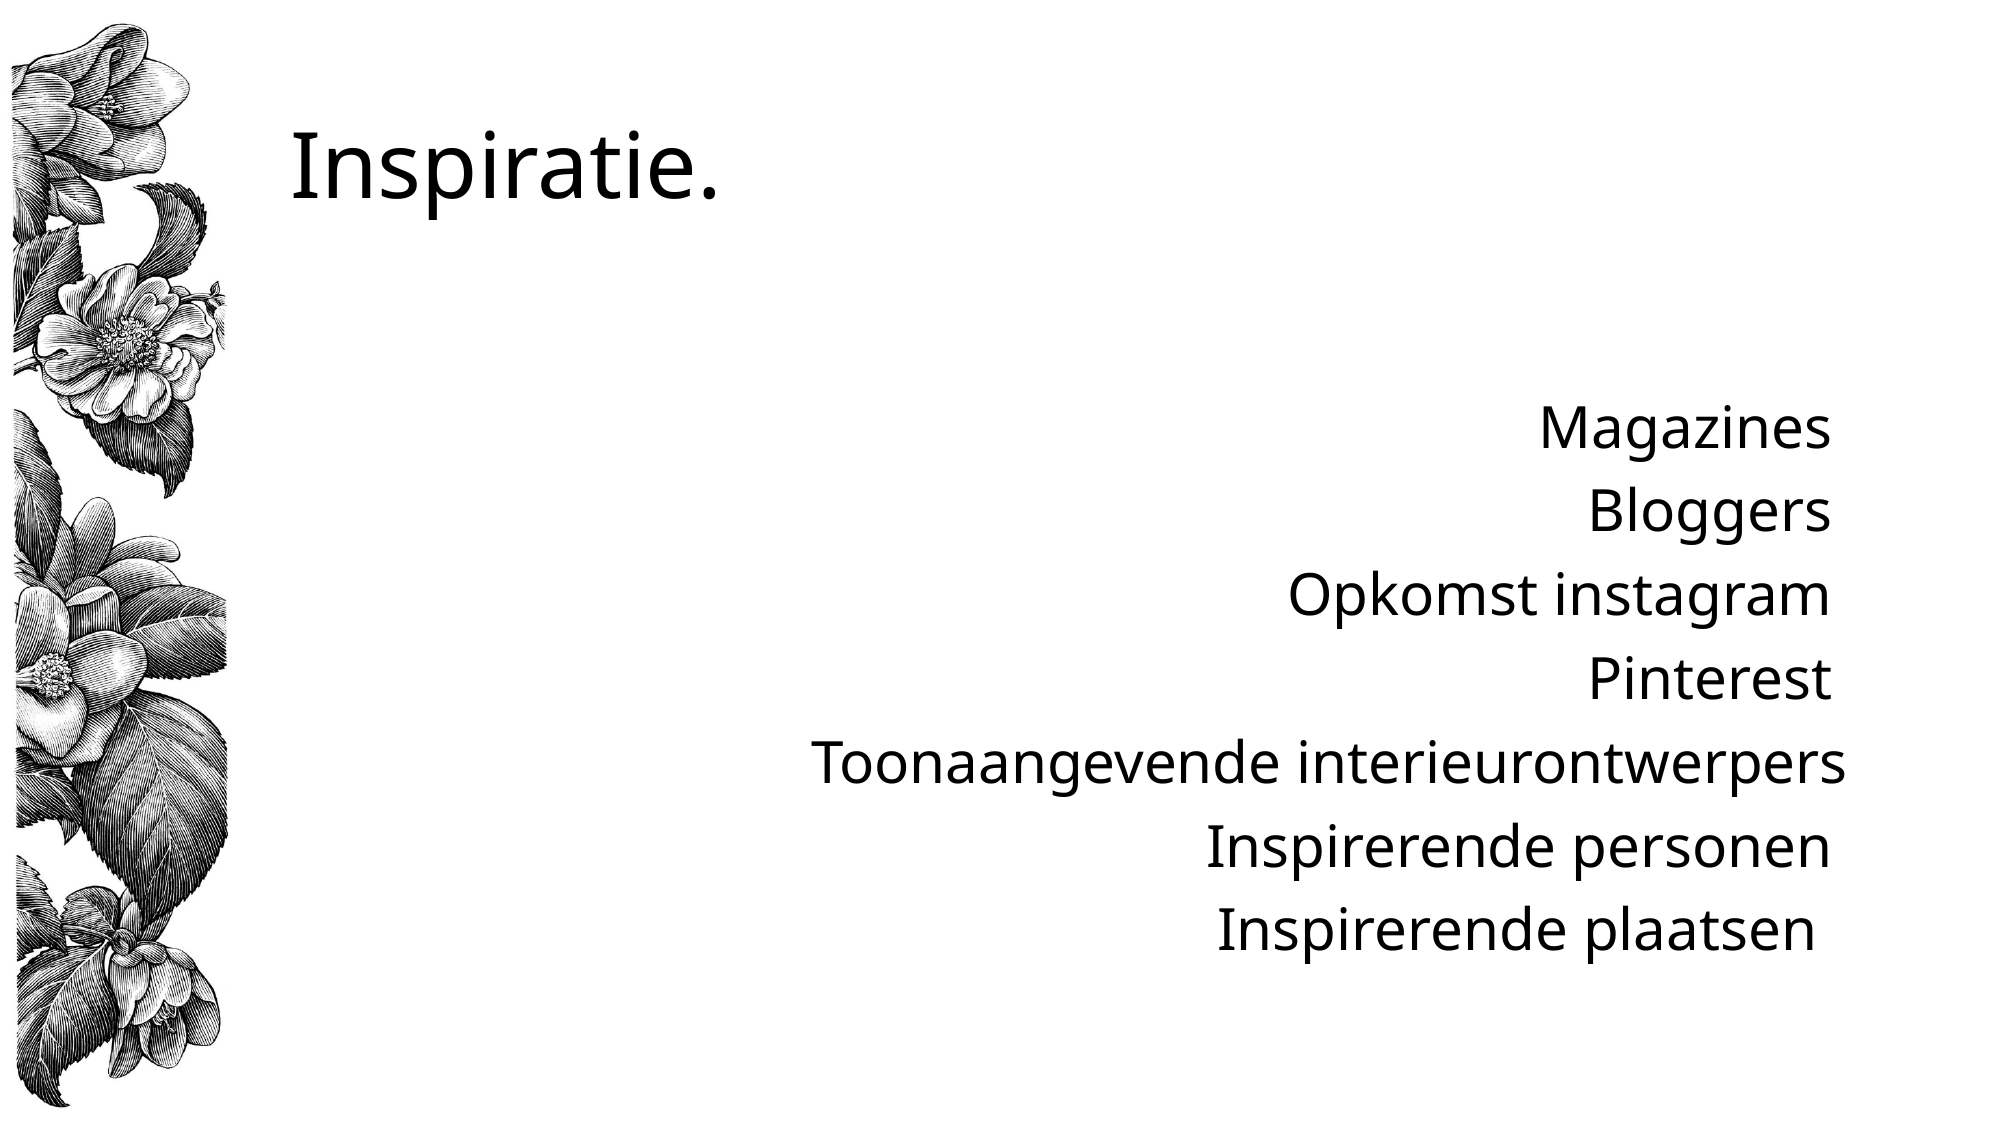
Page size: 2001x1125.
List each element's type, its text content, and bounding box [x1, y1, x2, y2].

list Magazines Bloggers Opkomst instagram Pinterest Toonaangevende interieurontwerpers Inspirerende personen Inspirerende plaatsen [250, 299, 1863, 1014]
picture [1, 0, 250, 1125]
title Inspiratie. [275, 60, 2000, 278]
